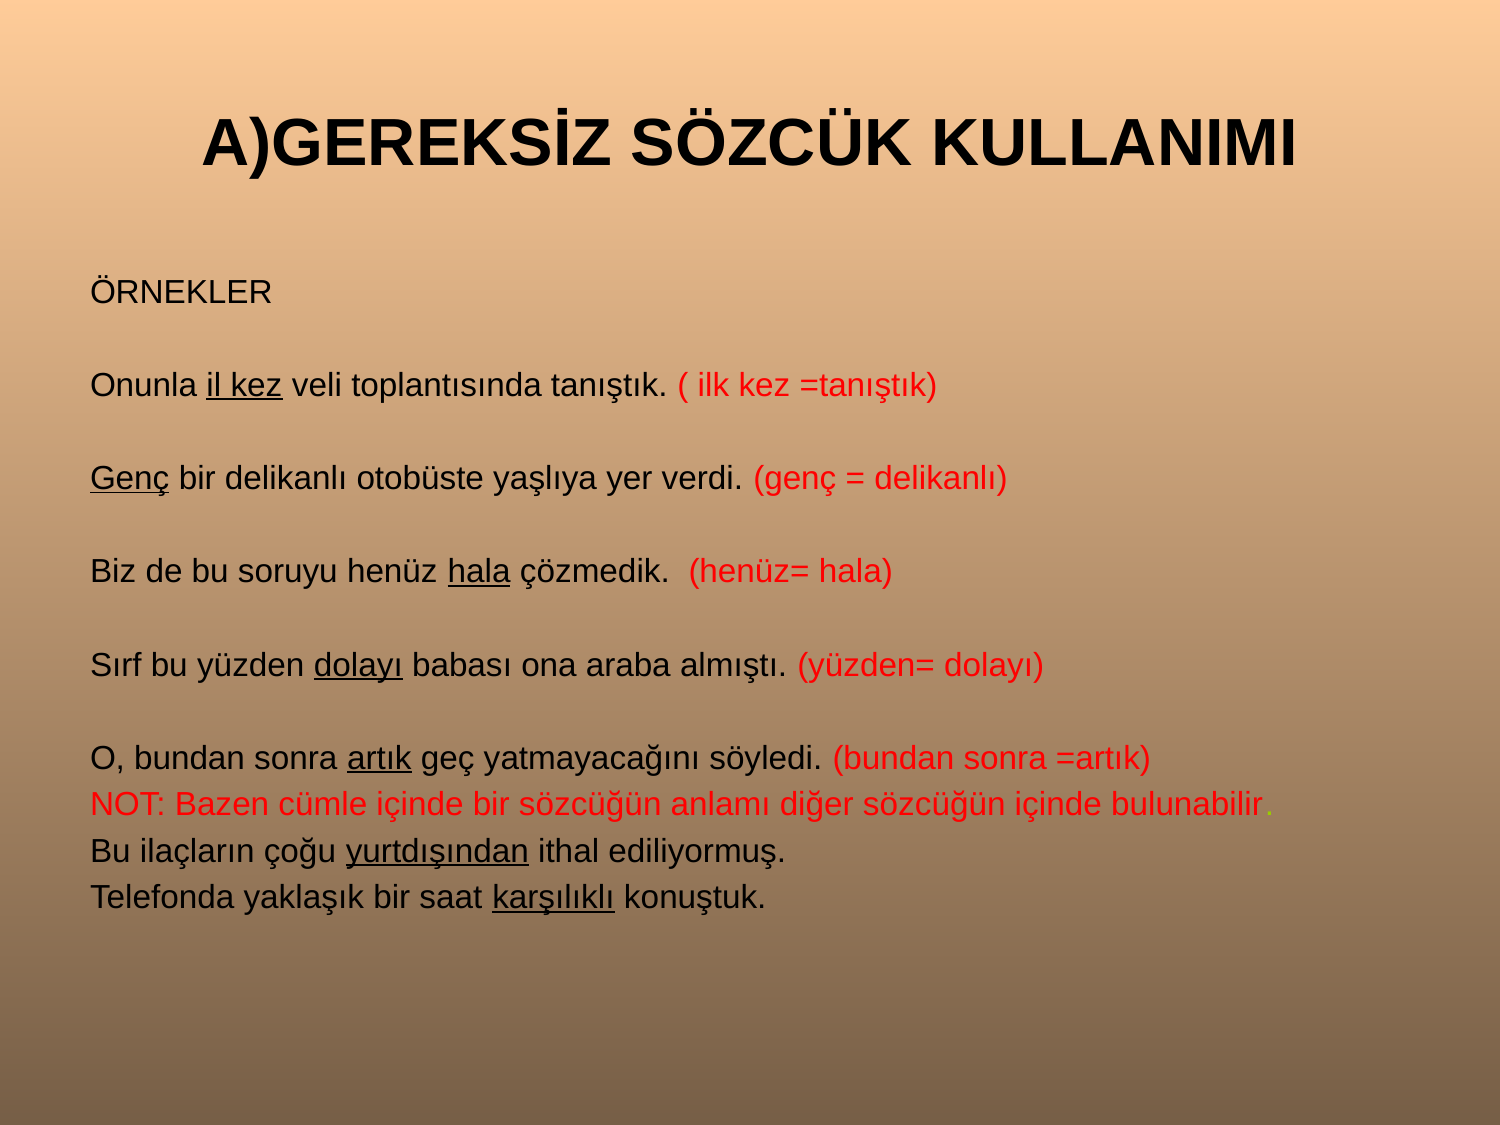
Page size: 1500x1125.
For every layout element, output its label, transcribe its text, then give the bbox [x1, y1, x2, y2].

title A)GEREKSİZ SÖZCÜK KULLANIMI [74, 44, 1426, 233]
list ÖRNEKLER Onunla il kez veli toplantısında tanıştık. ( ilk kez =tanıştık) Genç bir delikanlı otobüste yaşlıya yer verdi. (genç = delikanlı) Biz de bu soruyu henüz hala çözmedik. (henüz= hala) Sırf bu yüzden dolayı babası ona araba almıştı. (yüzden= dolayı) O, bundan sonra artık geç yatmayacağını söyledi. (bundan sonra =artık) NOT: Bazen cümle içinde bir sözcüğün anlamı diğer sözcüğün içinde bulunabilir. Bu ilaçların çoğu yurtdışından ithal ediliyormuş. Telefonda yaklaşık bir saat karşılıklı konuştuk. [74, 262, 1426, 1006]
